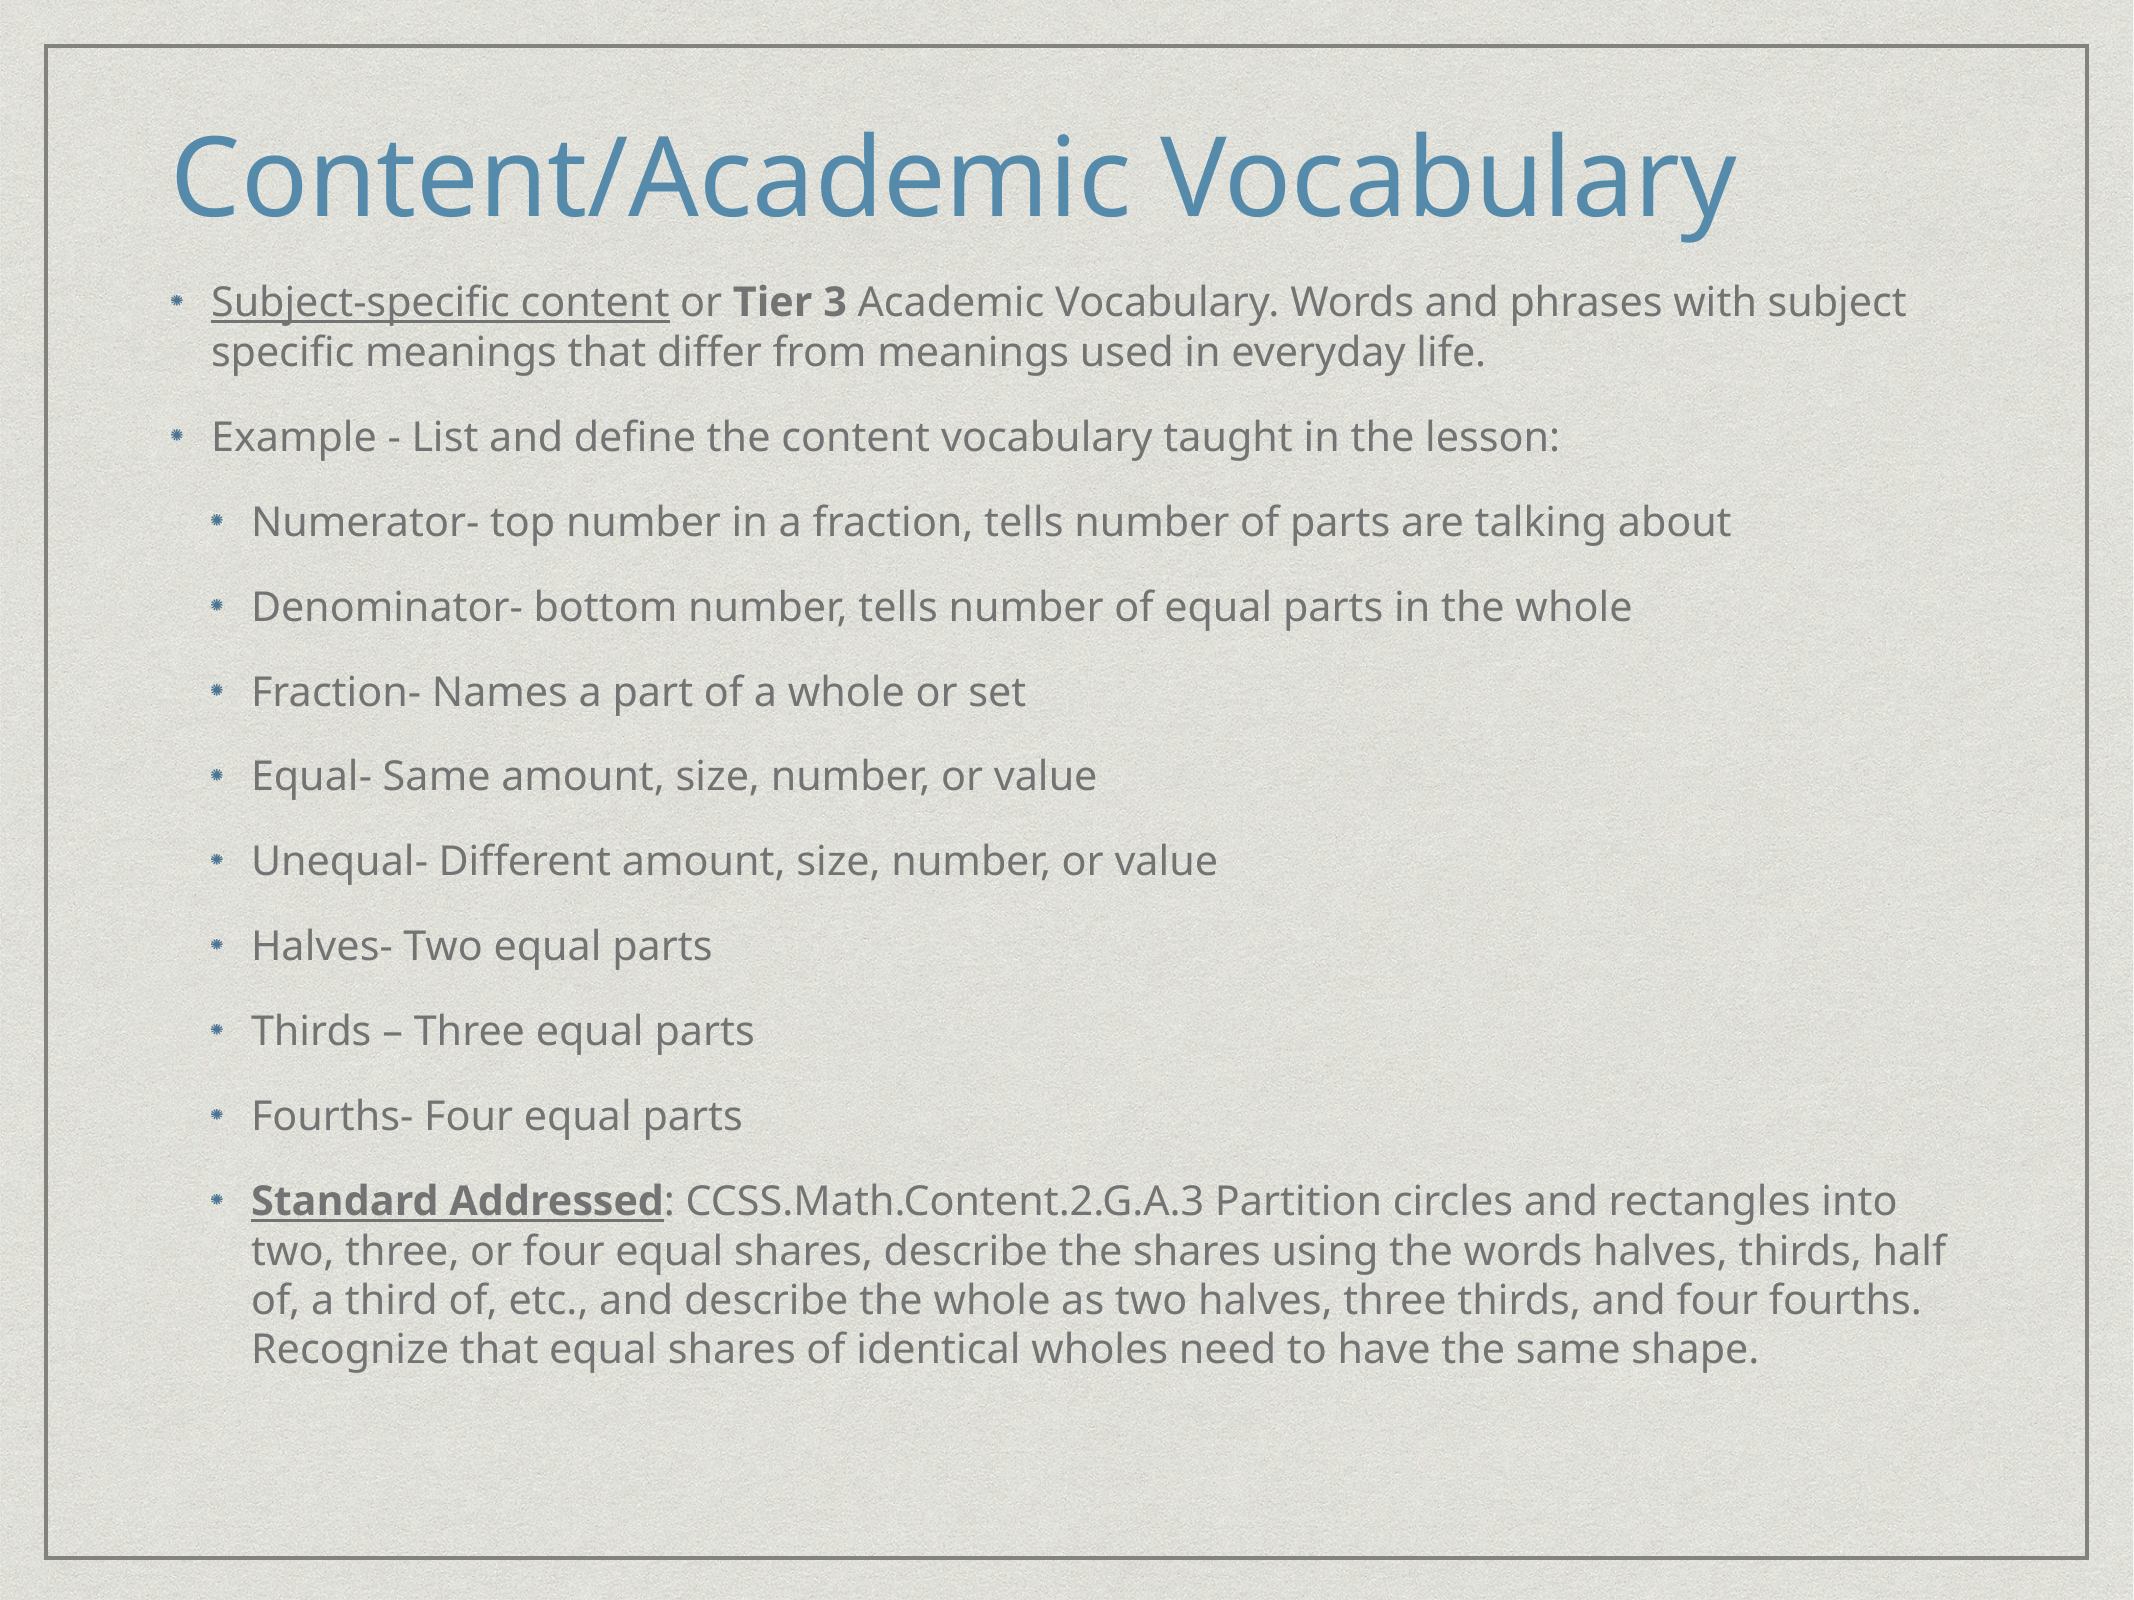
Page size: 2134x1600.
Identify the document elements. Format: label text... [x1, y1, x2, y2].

picture [0, 0, 2134, 1600]
list Subject-specific content or Tier 3 Academic Vocabulary. Words and phrases with subject specific meanings that differ from meanings used in everyday life. Example - List and define the content vocabulary taught in the lesson: Numerator- top number in a fraction, tells number of parts are talking about Denominator- bottom number, tells number of equal parts in the whole Fraction- Names a part of a whole or set Equal- Same amount, size, number, or value Unequal- Different amount, size, number, or value Halves- Two equal parts Thirds – Three equal parts Fourths- Four equal parts Standard Addressed: CCSS.Math.Content.2.G.A.3 Partition circles and rectangles into two, three, or four equal shares, describe the shares using the words halves, thirds, half of, a third of, etc., and describe the whole as two halves, three thirds, and four fourths. Recognize that equal shares of identical wholes need to have the same shape. [170, 255, 1963, 1393]
title Content/Academic Vocabulary [170, 43, 1963, 255]
